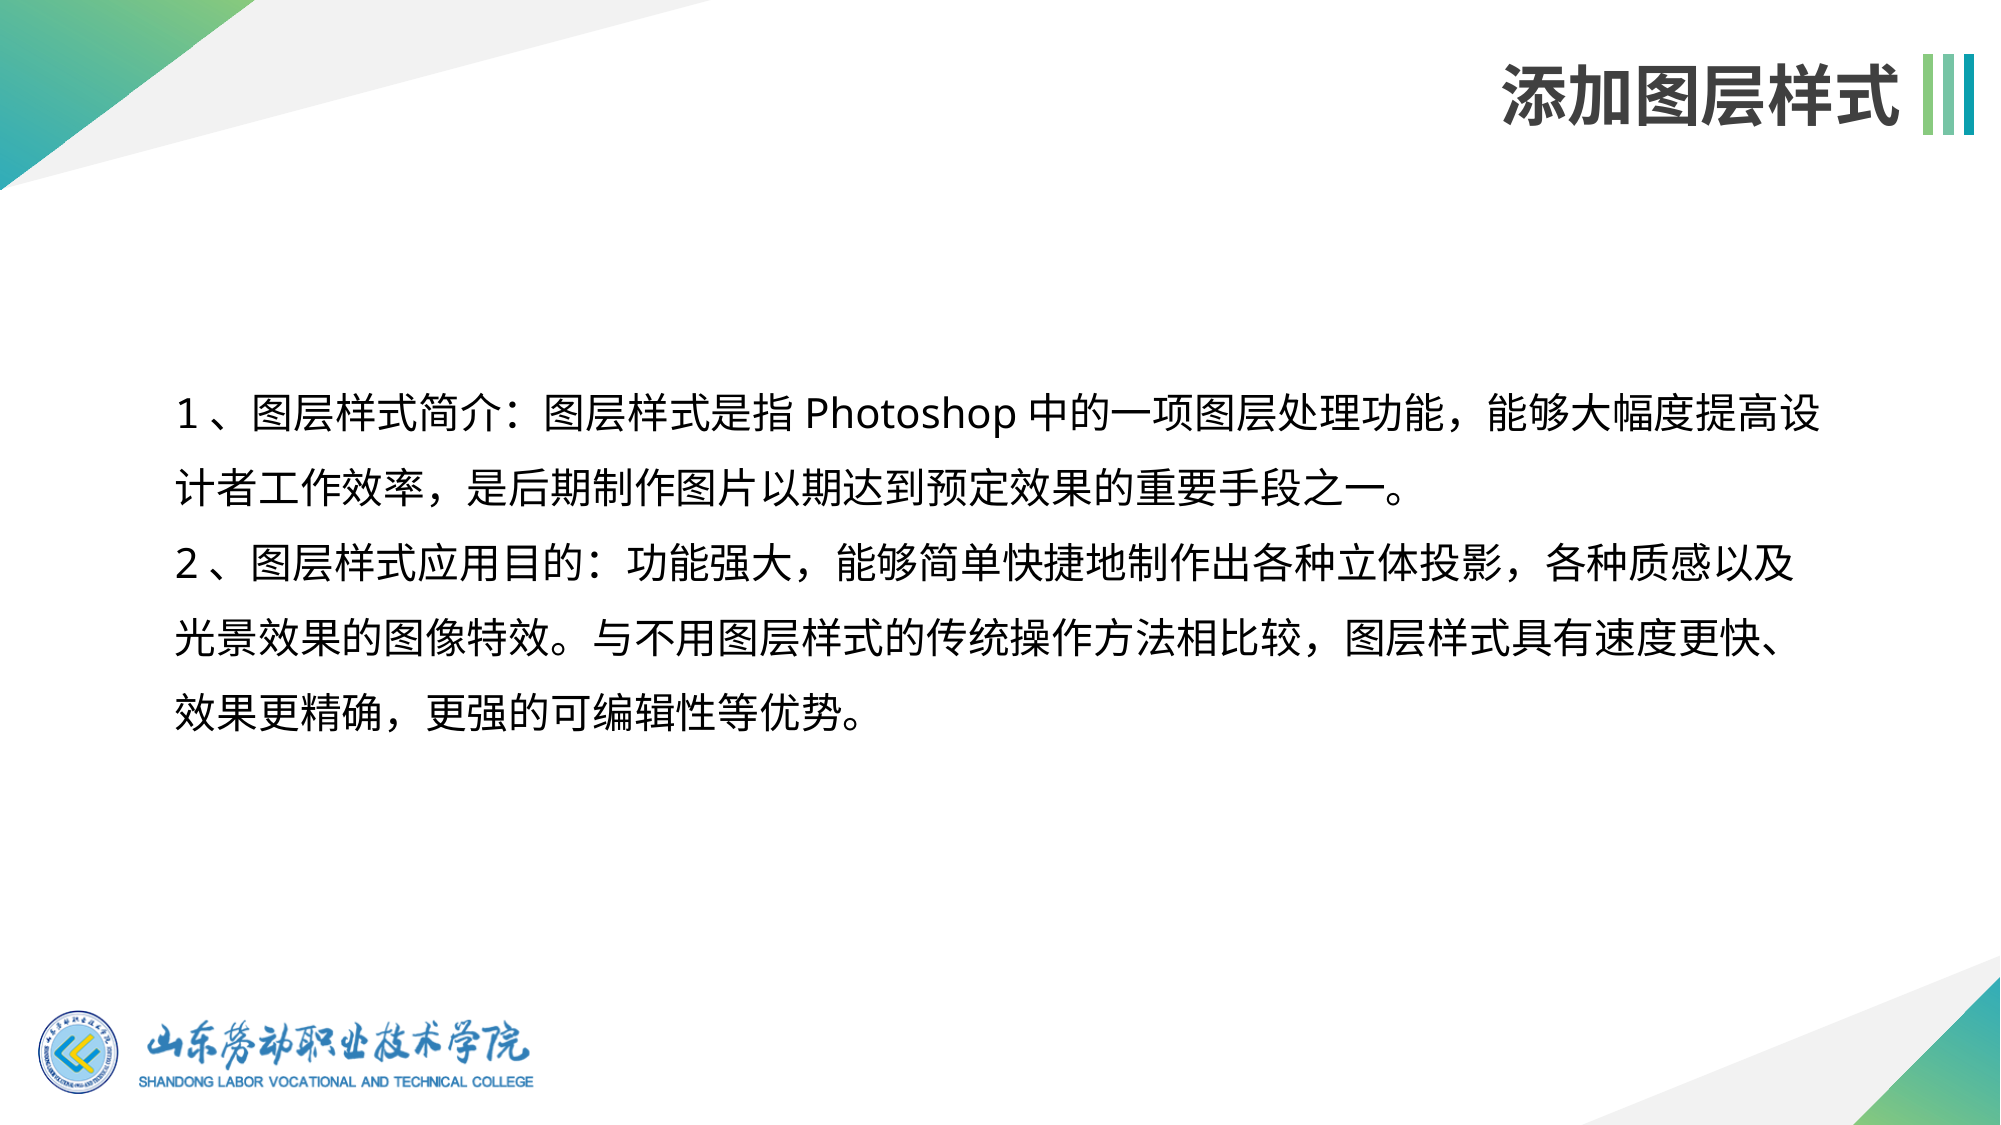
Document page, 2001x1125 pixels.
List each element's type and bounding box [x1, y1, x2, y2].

text_box [1928, 54, 1969, 136]
picture [38, 1010, 550, 1094]
text_box [0, 0, 2000, 1125]
